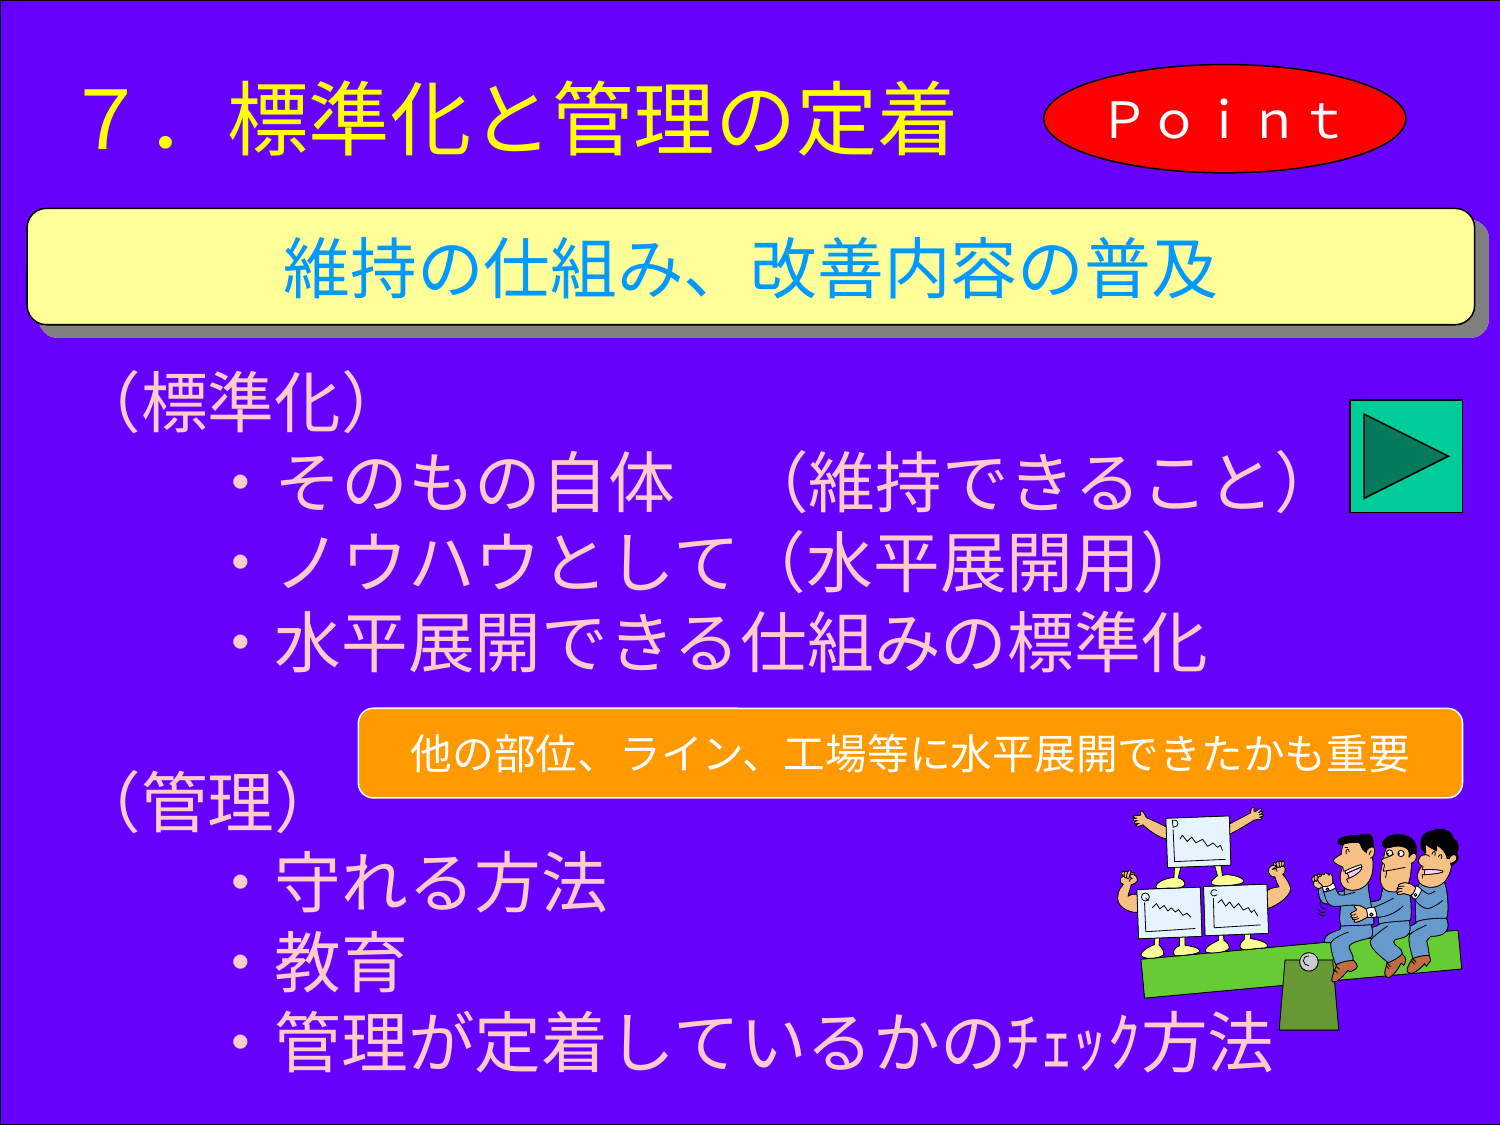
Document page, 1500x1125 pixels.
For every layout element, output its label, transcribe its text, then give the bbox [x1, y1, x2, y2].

picture [1116, 806, 1464, 1031]
text_box Ｐｏｉｎｔ [1043, 64, 1406, 173]
text_box 他の部位、ライン、工場等に水平展開できたかも重要 [358, 708, 1463, 798]
text_box （標準化） ・そのもの自体 （維持できること） ・ノウハウとして（水平展開用） ・水平展開できる仕組みの標準化 （管理） ・守れる方法 ・教育 ・管理が定着しているかのﾁｪｯｸ方法 [59, 353, 1450, 1125]
text_box [1350, 399, 1463, 513]
title ７．標準化と管理の定着 [50, 72, 1118, 163]
text_box [0, 0, 1500, 1125]
text_box 維持の仕組み、改善内容の普及 [26, 208, 1475, 325]
